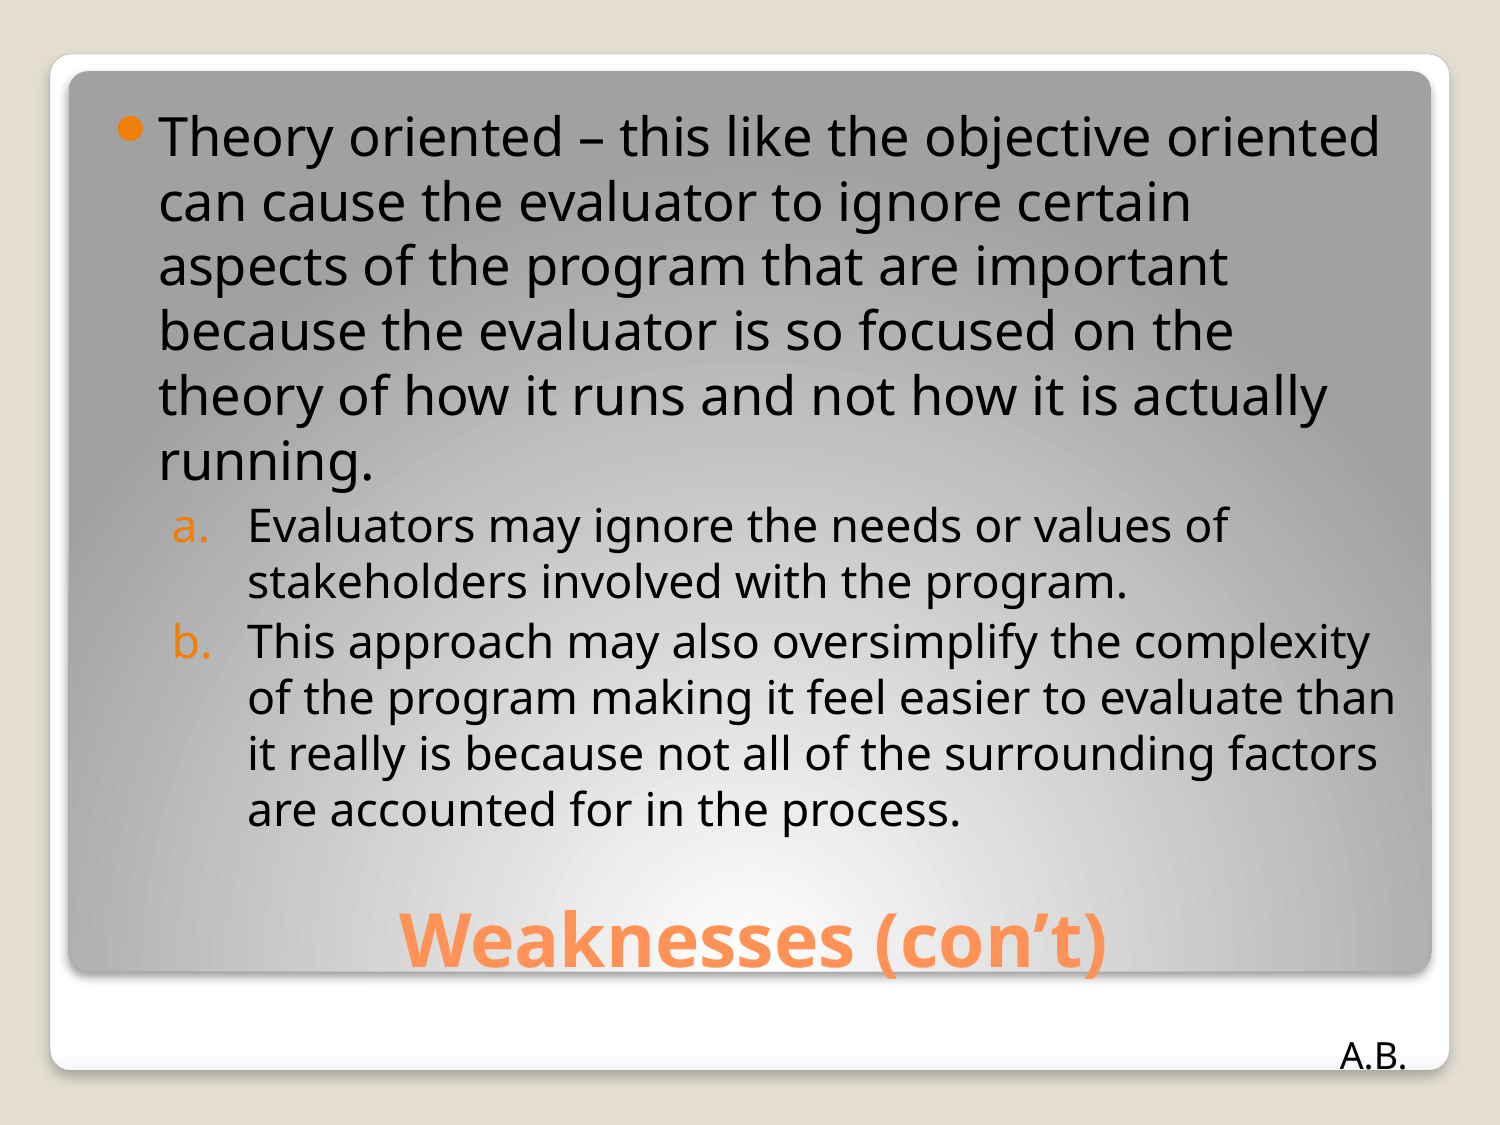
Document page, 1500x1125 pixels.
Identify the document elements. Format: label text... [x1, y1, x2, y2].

title Weaknesses (con’t) [82, 817, 1425, 991]
list Theory oriented – this like the objective oriented can cause the evaluator to ignore certain aspects of the program that are important because the evaluator is so focused on the theory of how it runs and not how it is actually running. Evaluators may ignore the needs or values of stakeholders involved with the program. This approach may also oversimplify the complexity of the program making it feel easier to evaluate than it really is because not all of the surrounding factors are accounted for in the process. [84, 86, 1413, 850]
text_box A.B. [1325, 1024, 1438, 1085]
